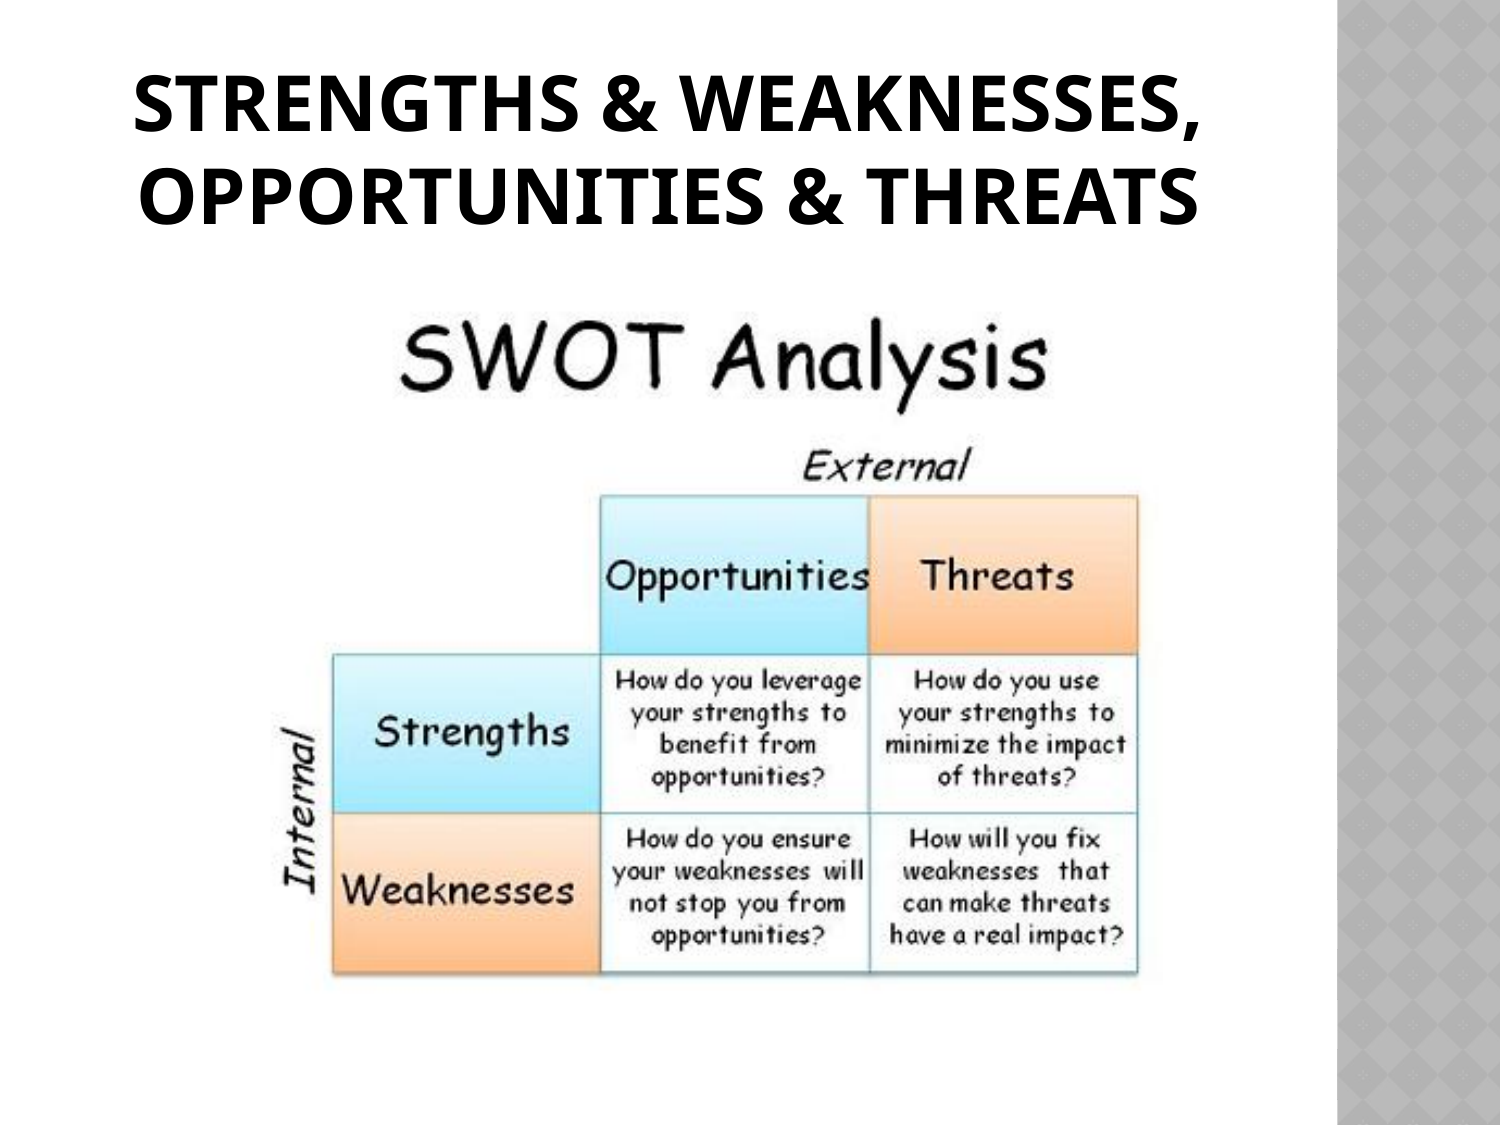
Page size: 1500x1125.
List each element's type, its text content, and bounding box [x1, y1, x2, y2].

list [237, 295, 1163, 1005]
title Strengths & Weaknesses, Opportunities & Threats [75, 52, 1263, 240]
